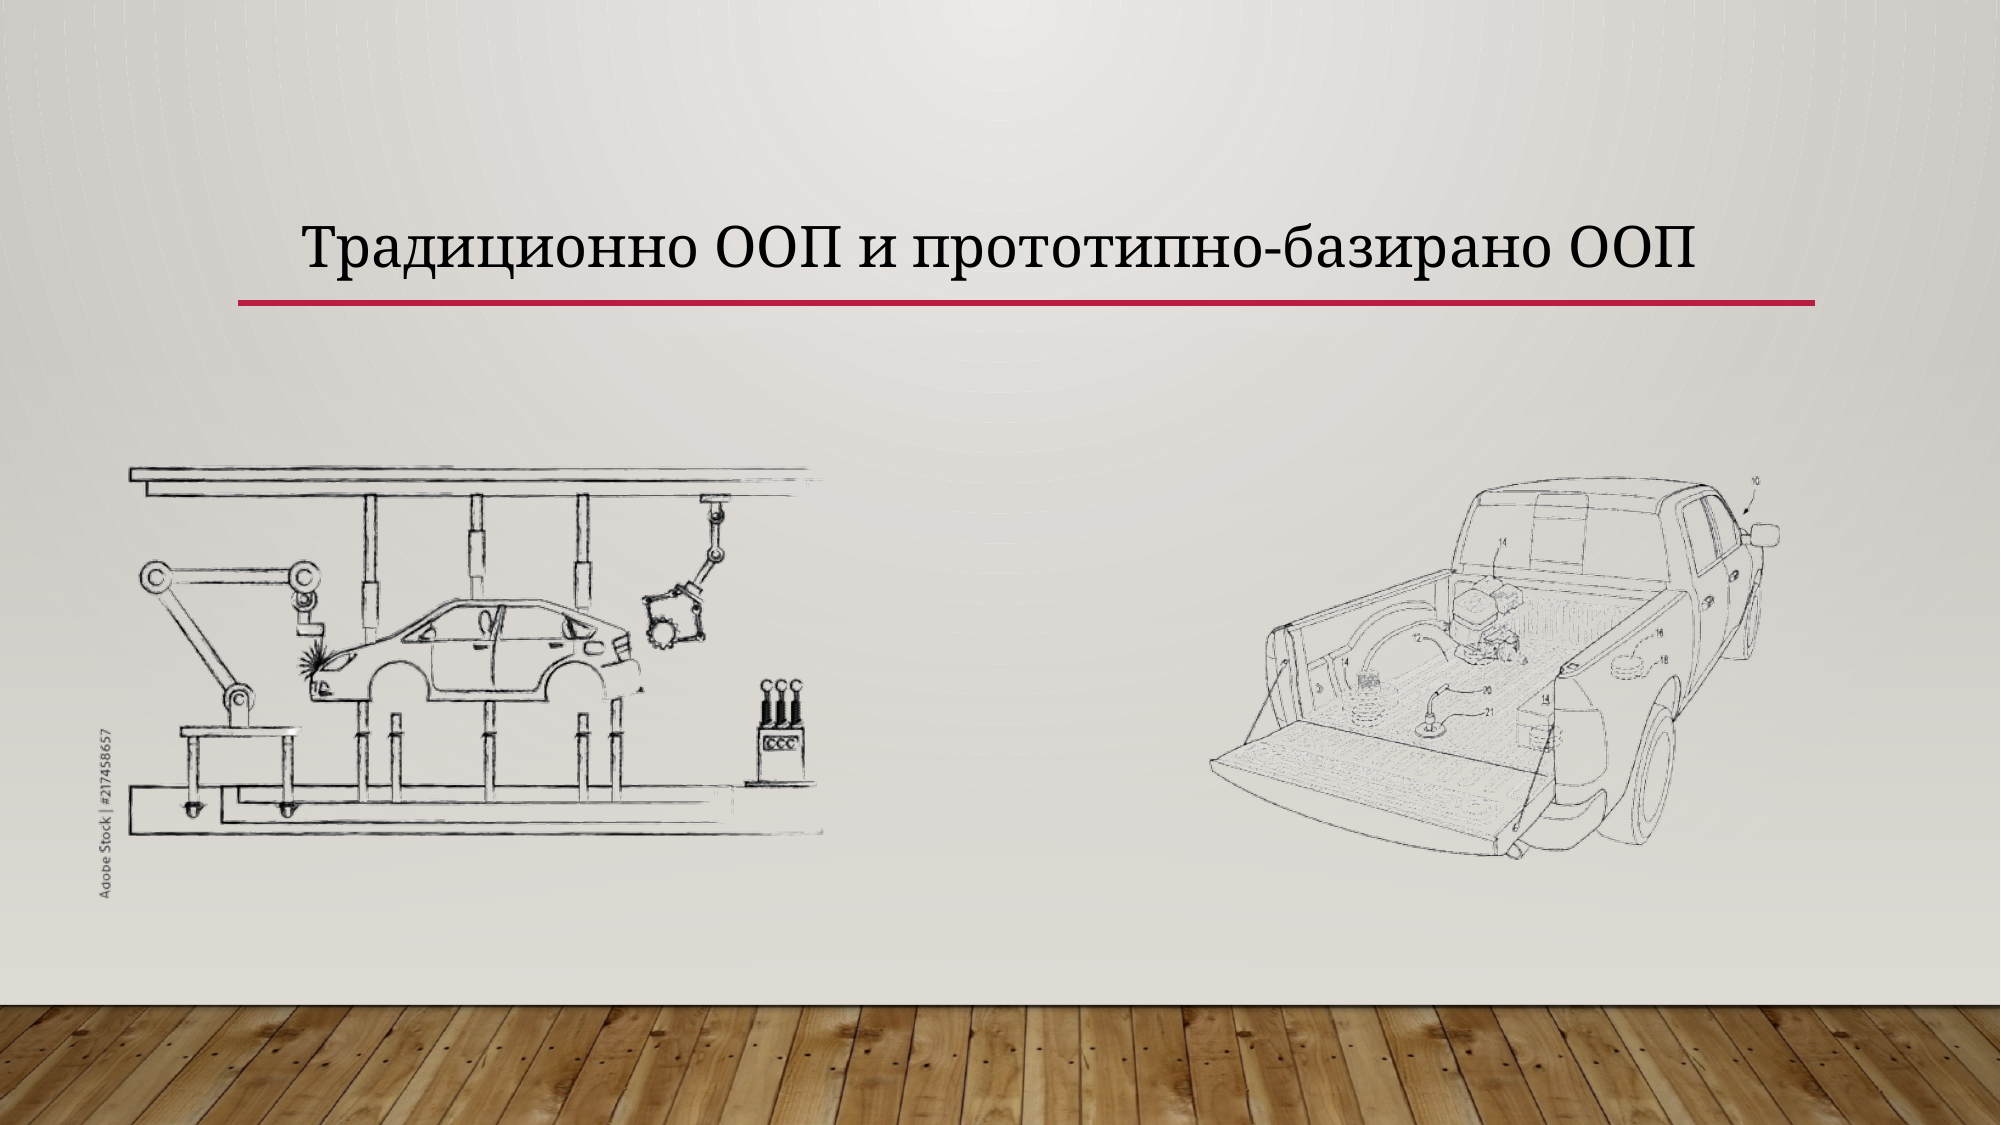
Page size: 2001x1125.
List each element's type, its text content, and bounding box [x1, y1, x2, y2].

text_box Традиционно ООП и прототипно-базирано ООП [209, 186, 1791, 311]
picture [88, 392, 866, 911]
picture [0, 1005, 2000, 1125]
picture [1116, 455, 1926, 911]
